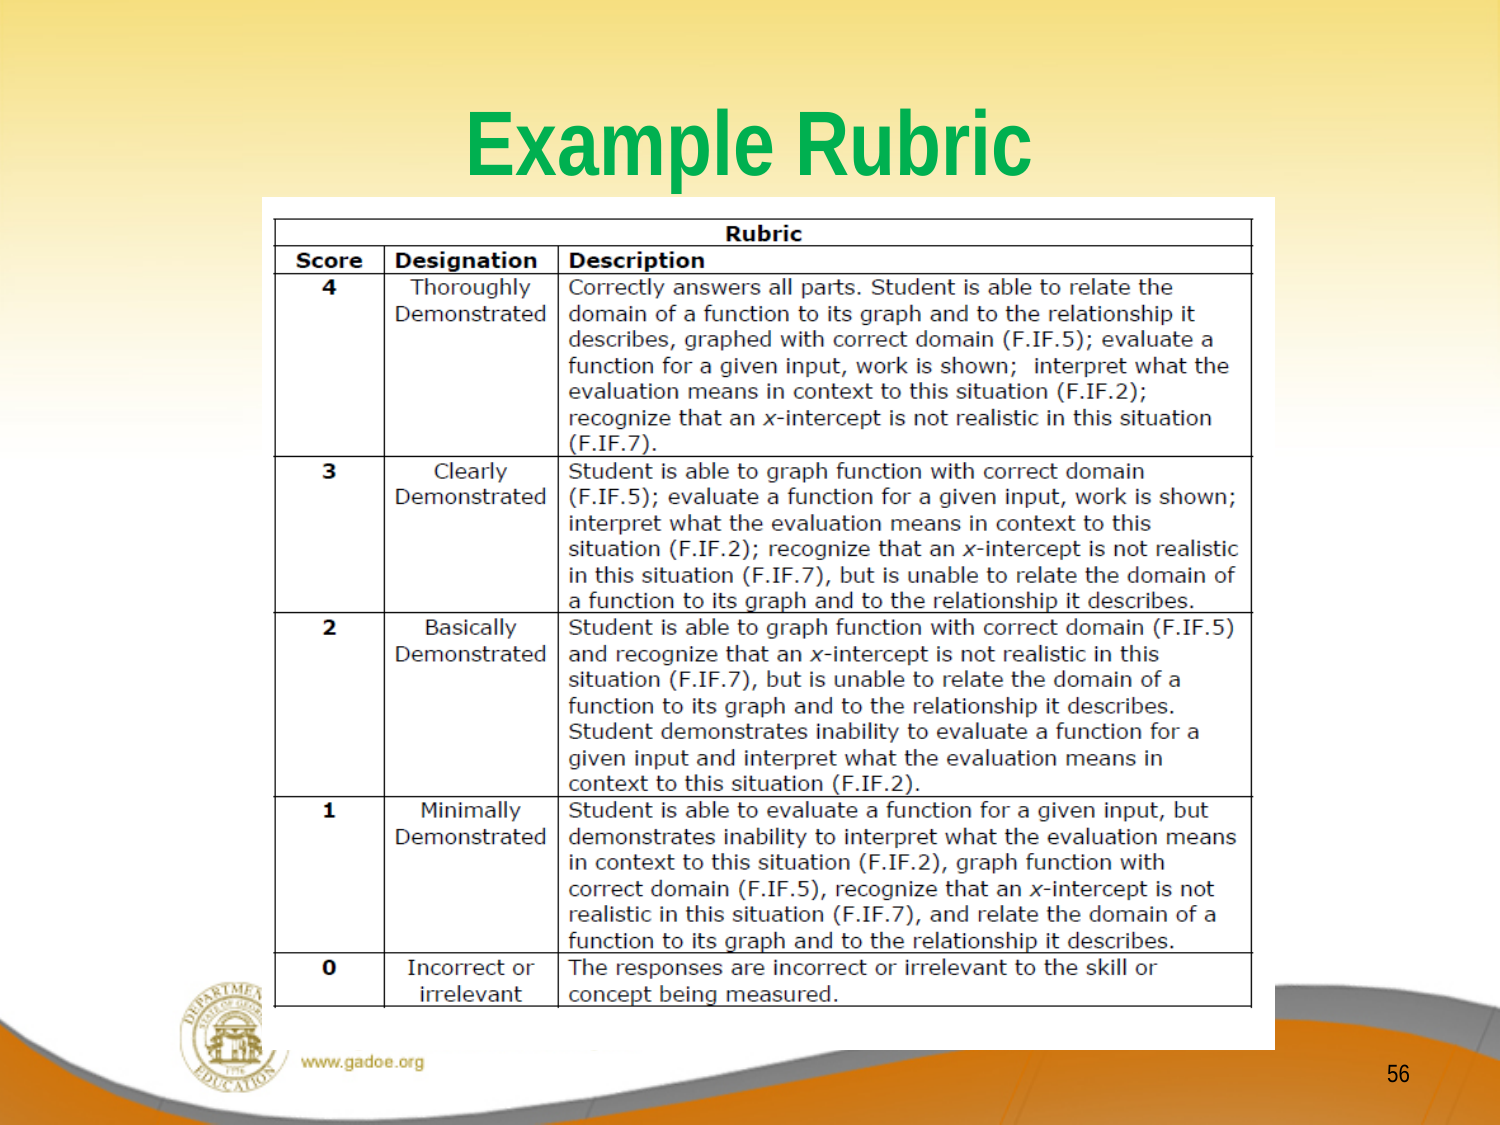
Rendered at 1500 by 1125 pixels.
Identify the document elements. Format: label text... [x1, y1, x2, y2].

picture [0, 0, 1500, 1125]
slide_number 56 [1325, 1042, 1425, 1103]
title Example Rubric [74, 44, 1426, 233]
